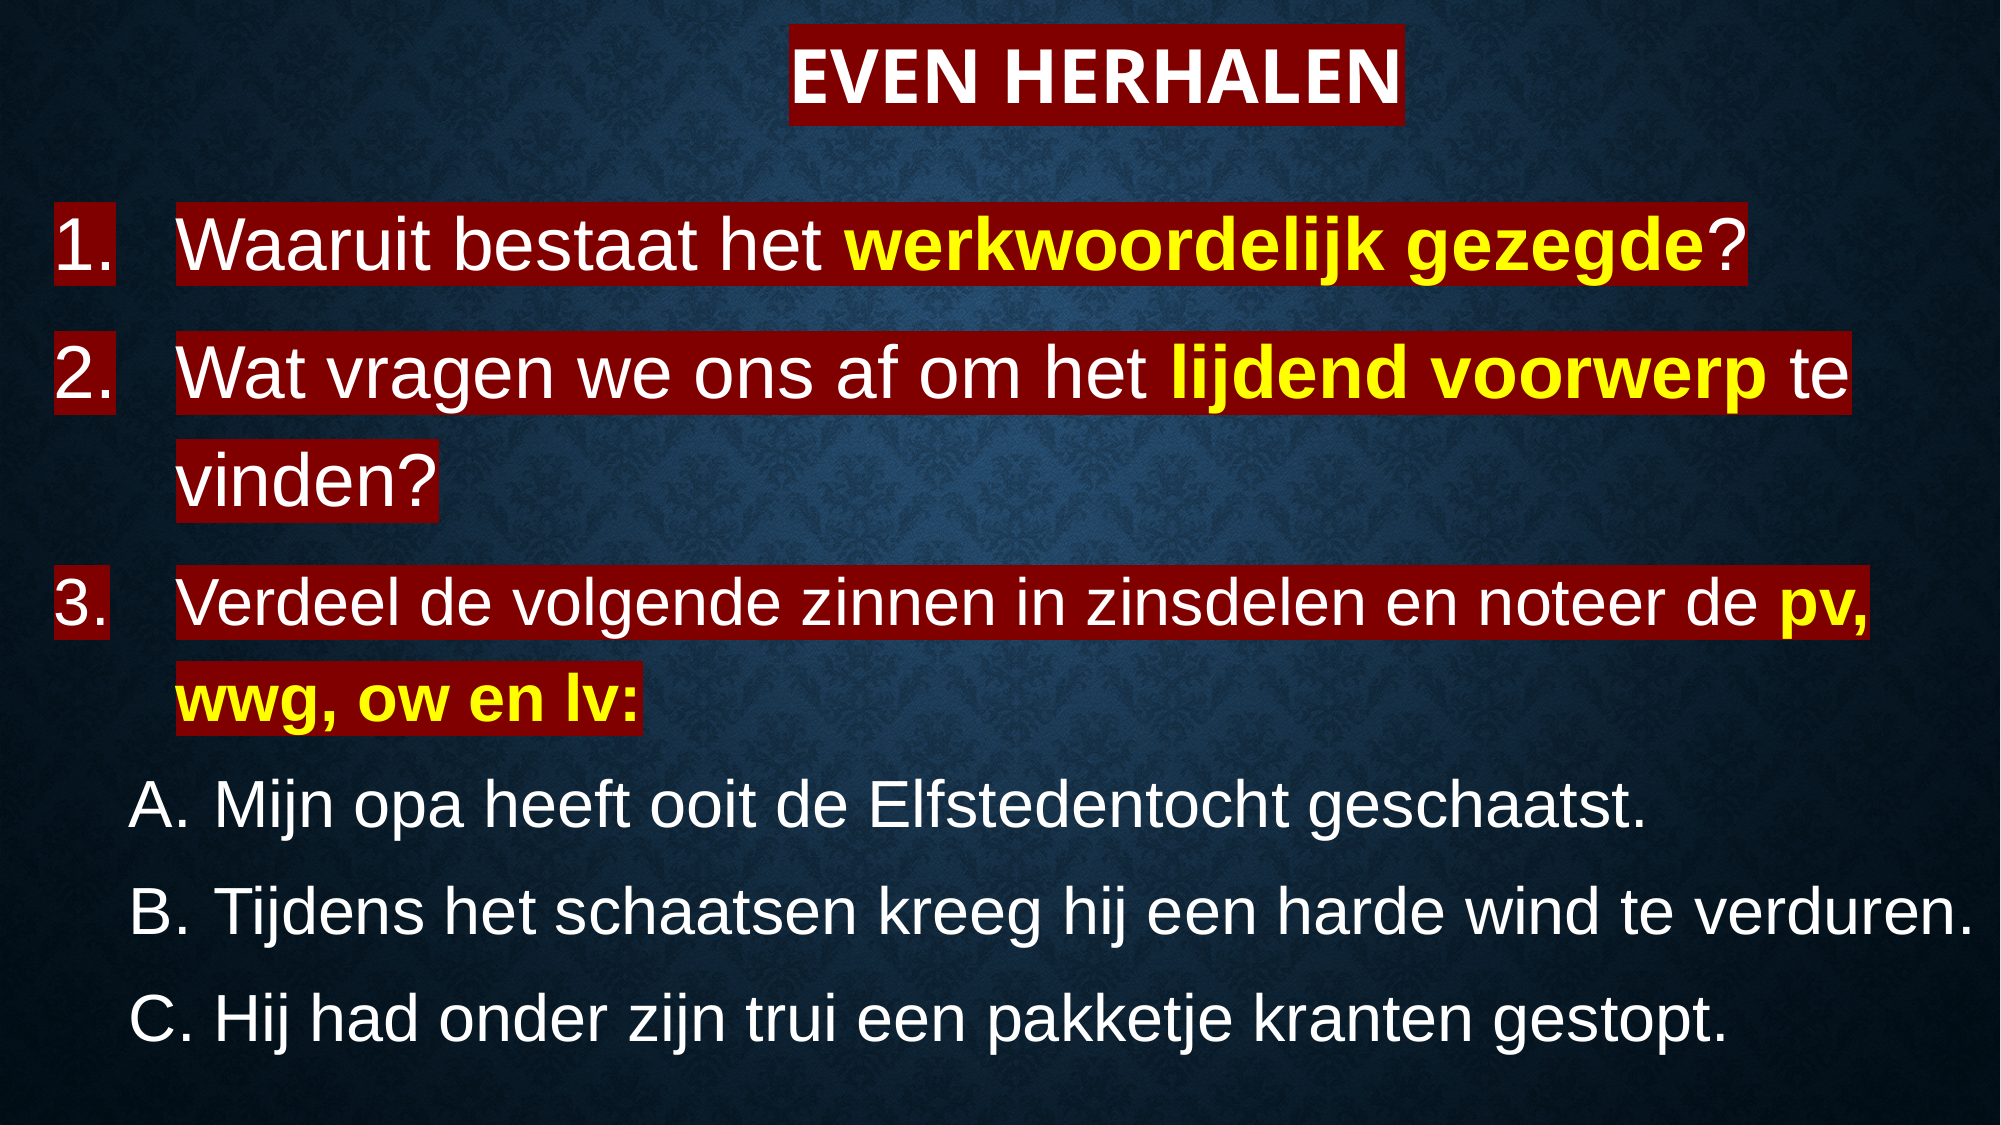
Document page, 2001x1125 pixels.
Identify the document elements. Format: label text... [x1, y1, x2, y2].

list Waaruit bestaat het werkwoordelijk gezegde? Wat vragen we ons af om het lijdend voorwerp te vinden? Verdeel de volgende zinnen in zinsdelen en noteer de pv, wwg, ow en lv: Mijn opa heeft ooit de Elfstedentocht geschaatst. Tijdens het schaatsen kreeg hij een harde wind te verduren. Hij had onder zijn trui een pakketje kranten gestopt. [38, 169, 2000, 1125]
title Even herhalen [247, 0, 1947, 169]
